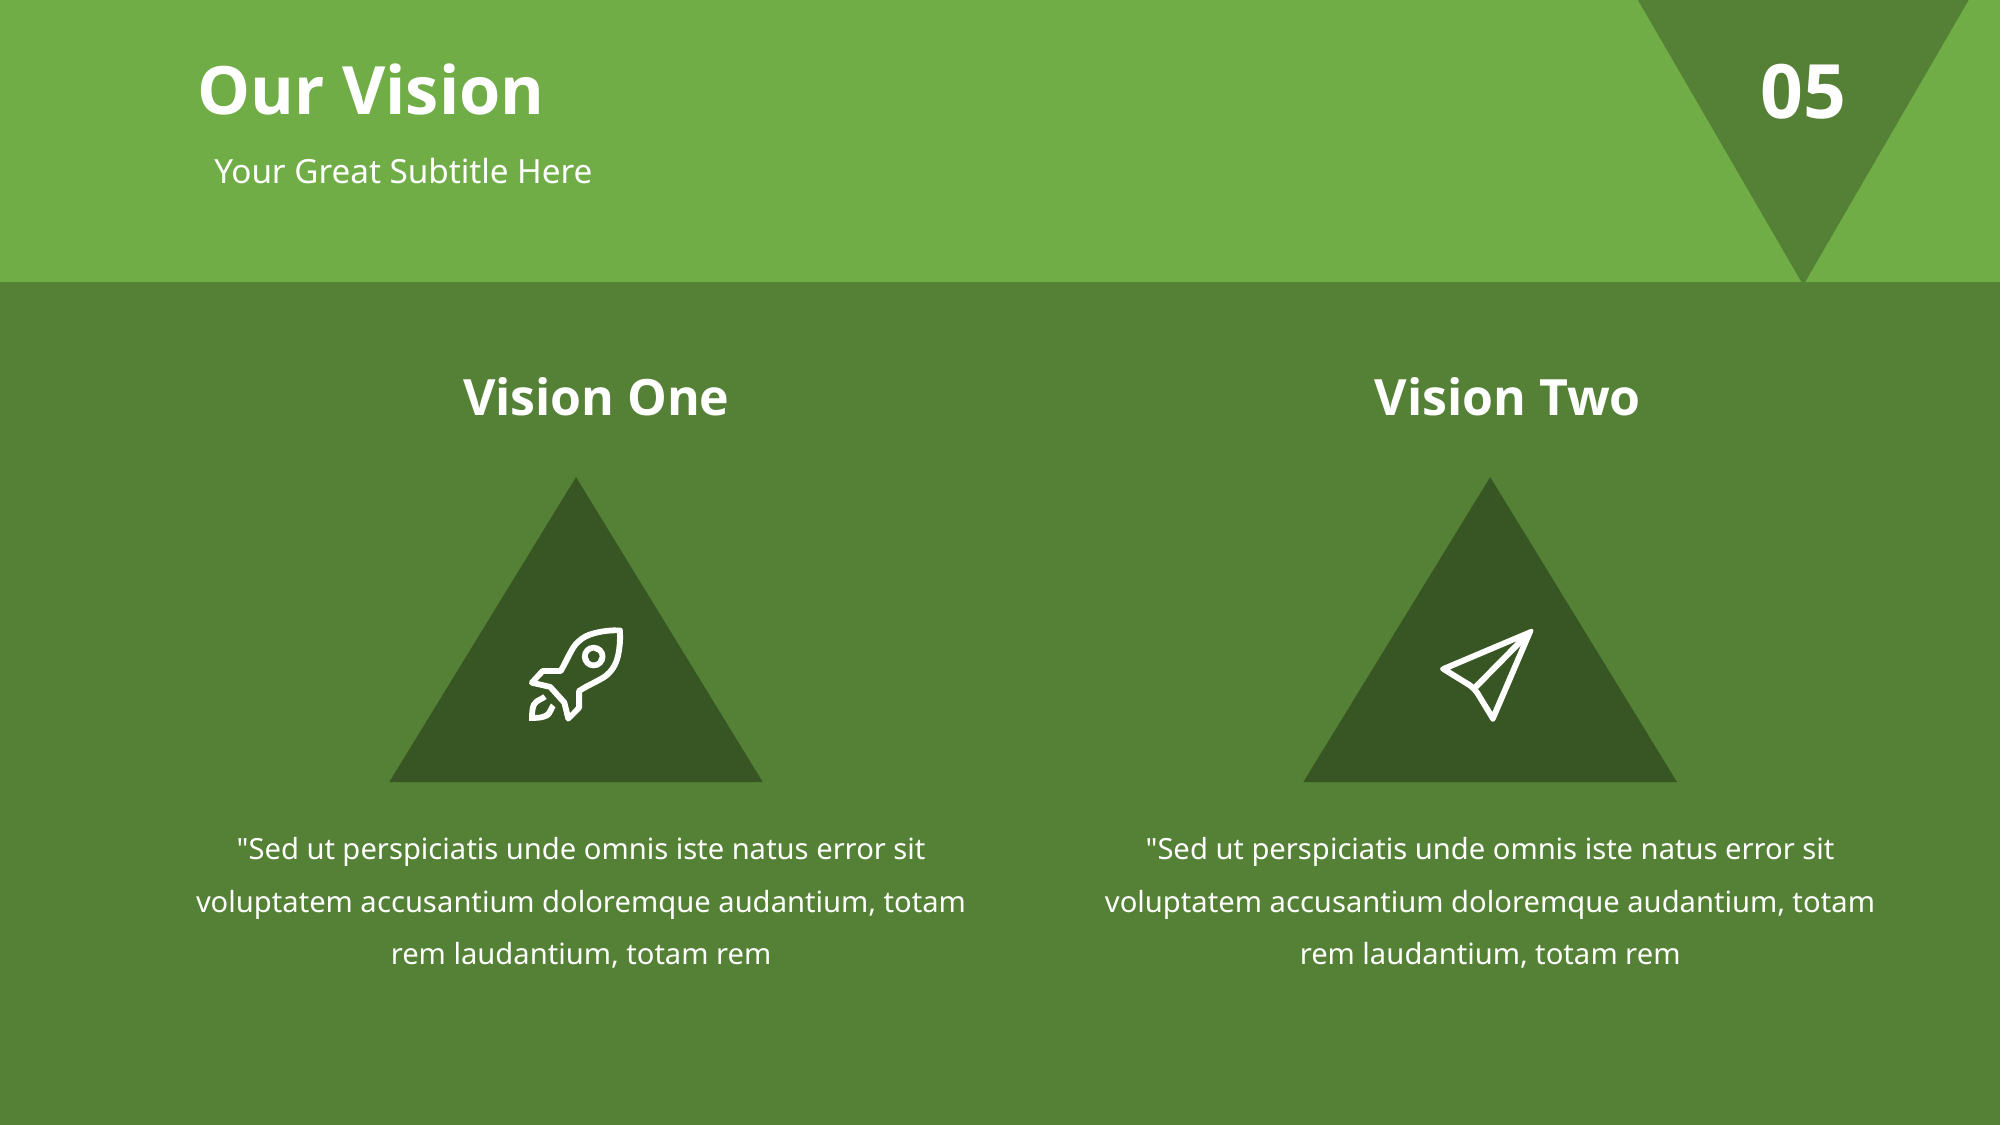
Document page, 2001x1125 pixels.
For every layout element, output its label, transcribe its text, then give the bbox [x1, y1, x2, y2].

text_box [1720, 143, 1886, 286]
text_box [1806, 0, 2000, 283]
text_box [1637, 0, 1969, 128]
text_box Our Vision [182, 40, 582, 136]
text_box [389, 477, 763, 783]
text_box "Sed ut perspiciatis unde omnis iste natus error sit voluptatem accusantium doloremque audantium, totam rem laudantium, totam rem [177, 805, 986, 974]
text_box Your Great Subtitle Here [182, 142, 625, 198]
text_box 05 [1712, 36, 1895, 143]
text_box Vision One [437, 358, 756, 434]
text_box [0, 0, 1801, 283]
text_box [529, 627, 624, 722]
text_box Vision Two [1348, 358, 1668, 434]
text_box [1303, 477, 1678, 783]
text_box [1440, 628, 1534, 722]
text_box "Sed ut perspiciatis unde omnis iste natus error sit voluptatem accusantium doloremque audantium, totam rem laudantium, totam rem [1086, 805, 1895, 974]
